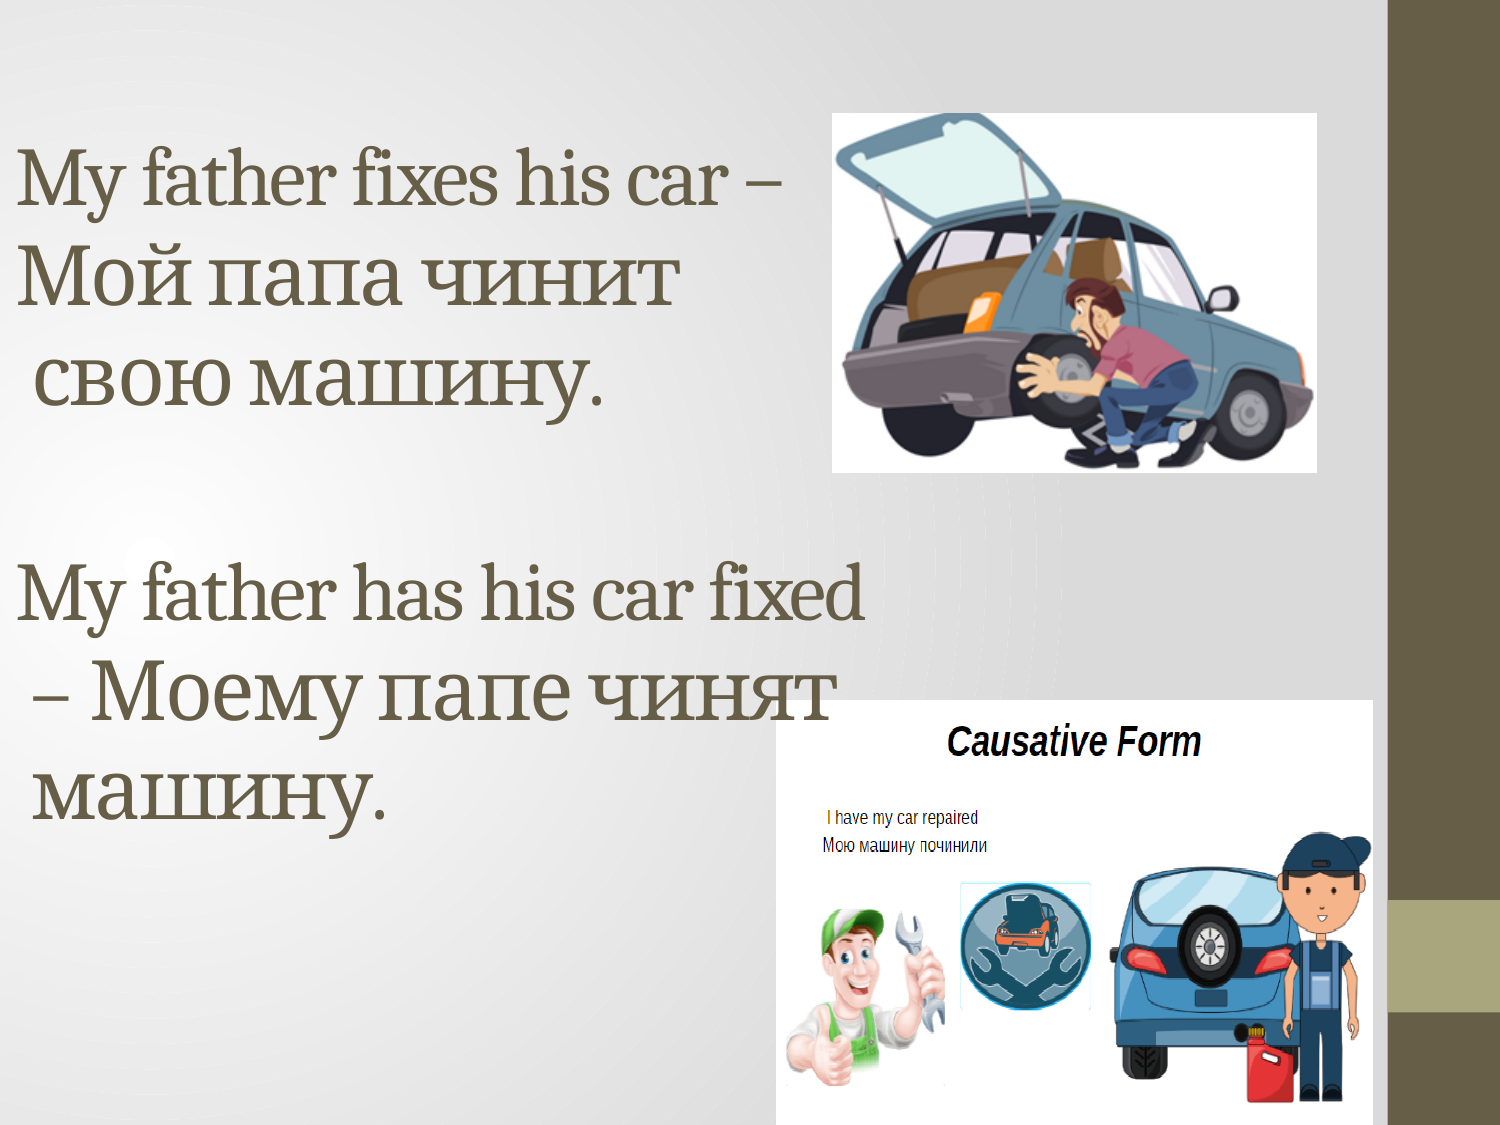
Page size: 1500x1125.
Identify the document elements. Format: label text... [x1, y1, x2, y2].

title My father fixes his car – Мой папа чинит свою машину. My father has his car fixed – Моему папе чинят машину. [0, 0, 1388, 1059]
picture [832, 113, 1318, 474]
picture [776, 700, 1374, 1125]
